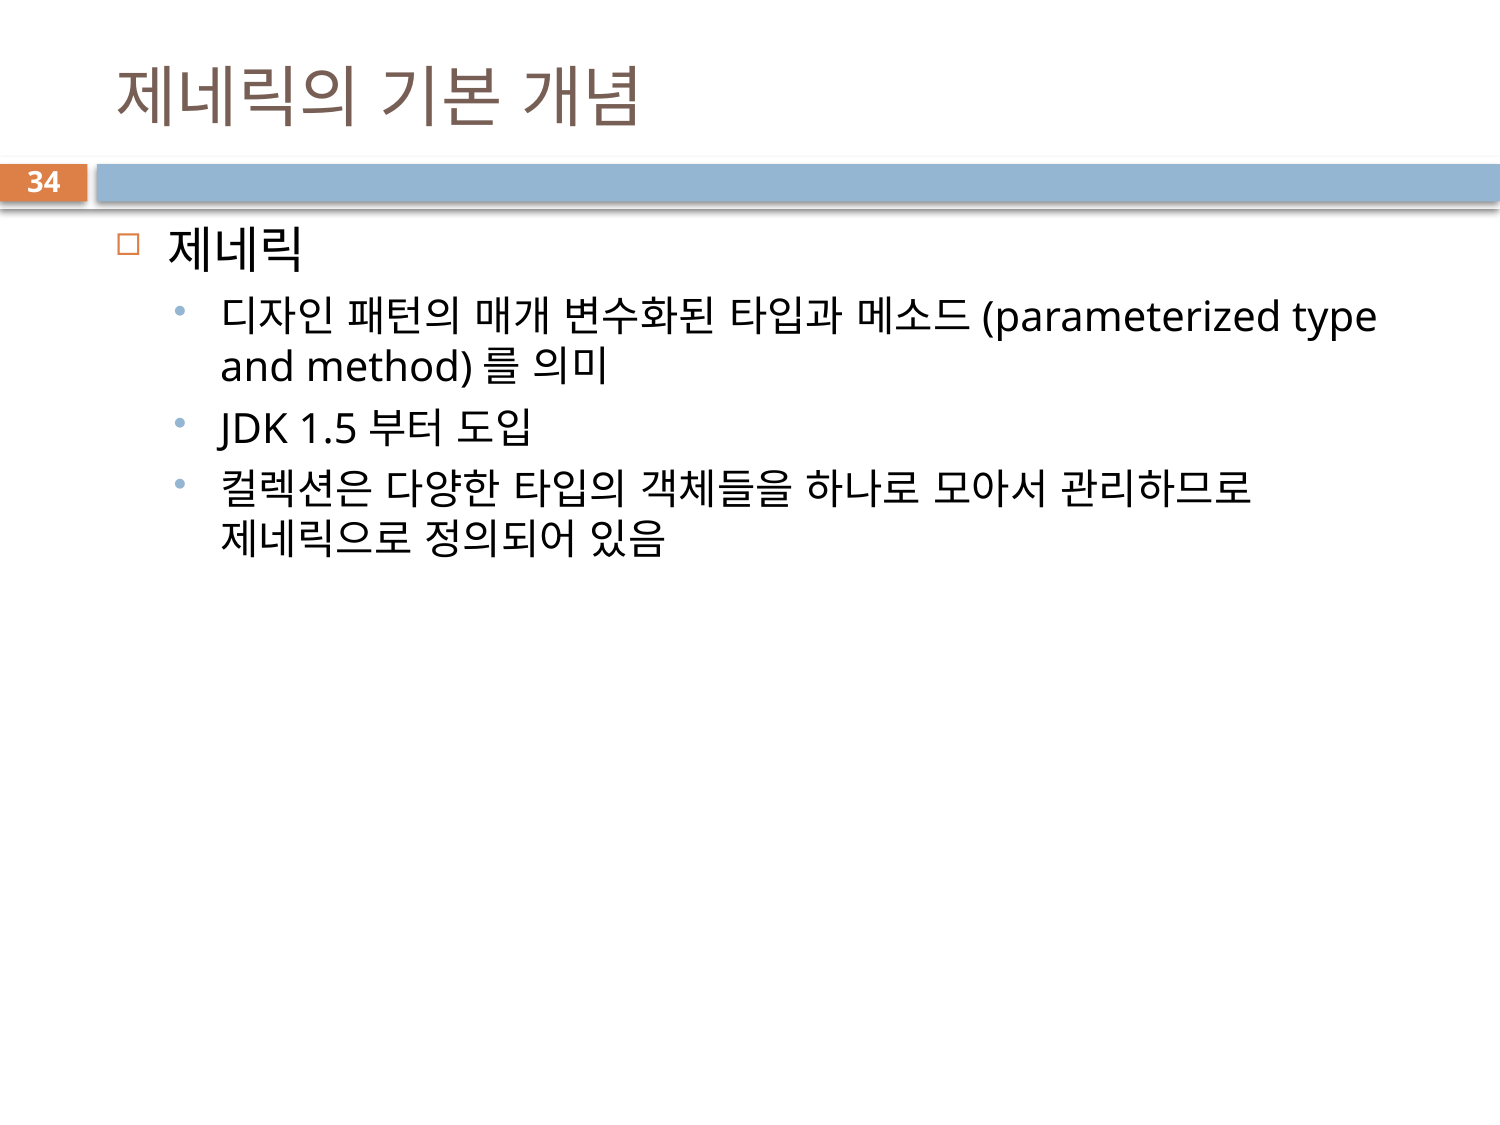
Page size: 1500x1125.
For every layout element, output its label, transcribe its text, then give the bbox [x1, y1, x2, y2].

list 제네릭 디자인 패턴의 매개 변수화된 타입과 메소드(parameterized type and method)를 의미 JDK 1.5부터 도입 컬렉션은 다양한 타입의 객체들을 하나로 모아서 관리하므로 제네릭으로 정의되어 있음 [100, 210, 1438, 1071]
slide_number 34 [0, 162, 88, 203]
text_box [0, 0, 1500, 75]
title 제네릭의 기본 개념 [100, 75, 1438, 153]
